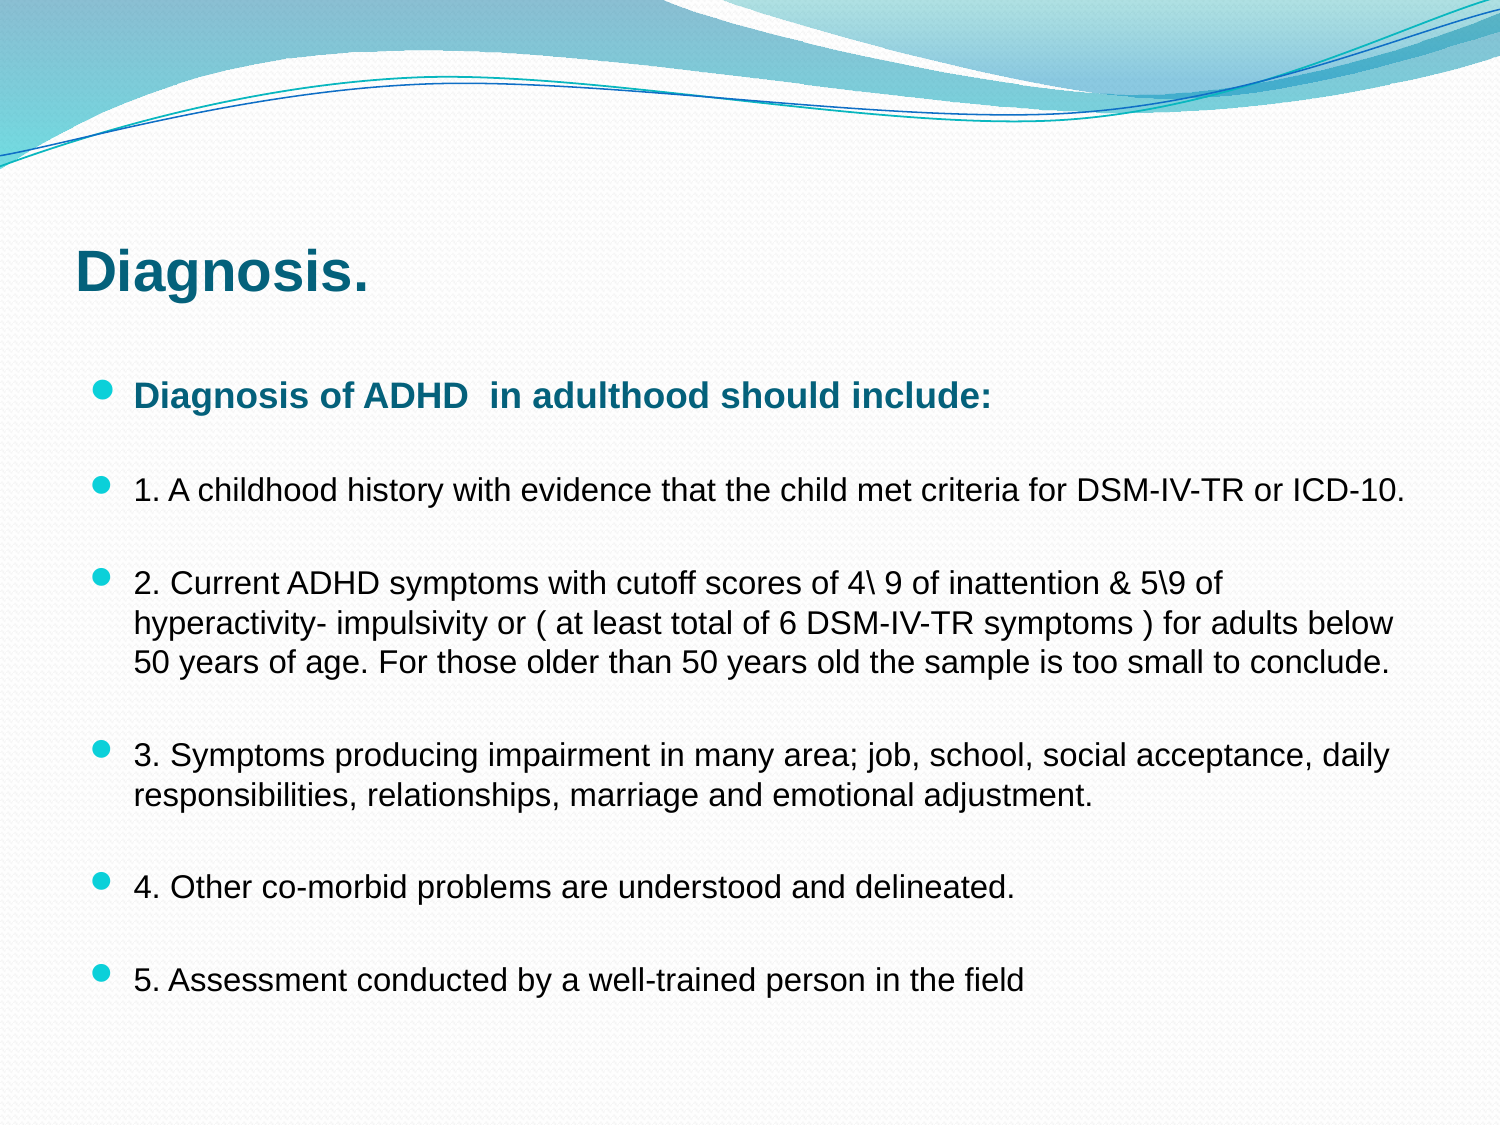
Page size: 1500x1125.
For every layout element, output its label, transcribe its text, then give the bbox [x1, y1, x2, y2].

title Diagnosis. [75, 115, 1425, 303]
list Diagnosis of ADHD in adulthood should include: 1. A childhood history with evidence that the child met criteria for DSM-IV-TR or ICD-10. 2. Current ADHD symptoms with cutoff scores of 4\ 9 of inattention & 5\9 of hyperactivity- impulsivity or ( at least total of 6 DSM-IV-TR symptoms ) for adults below 50 years of age. For those older than 50 years old the sample is too small to conclude. 3. Symptoms producing impairment in many area; job, school, social acceptance, daily responsibilities, relationships, marriage and emotional adjustment. 4. Other co-morbid problems are understood and delineated. 5. Assessment conducted by a well-trained person in the field [75, 317, 1425, 1038]
